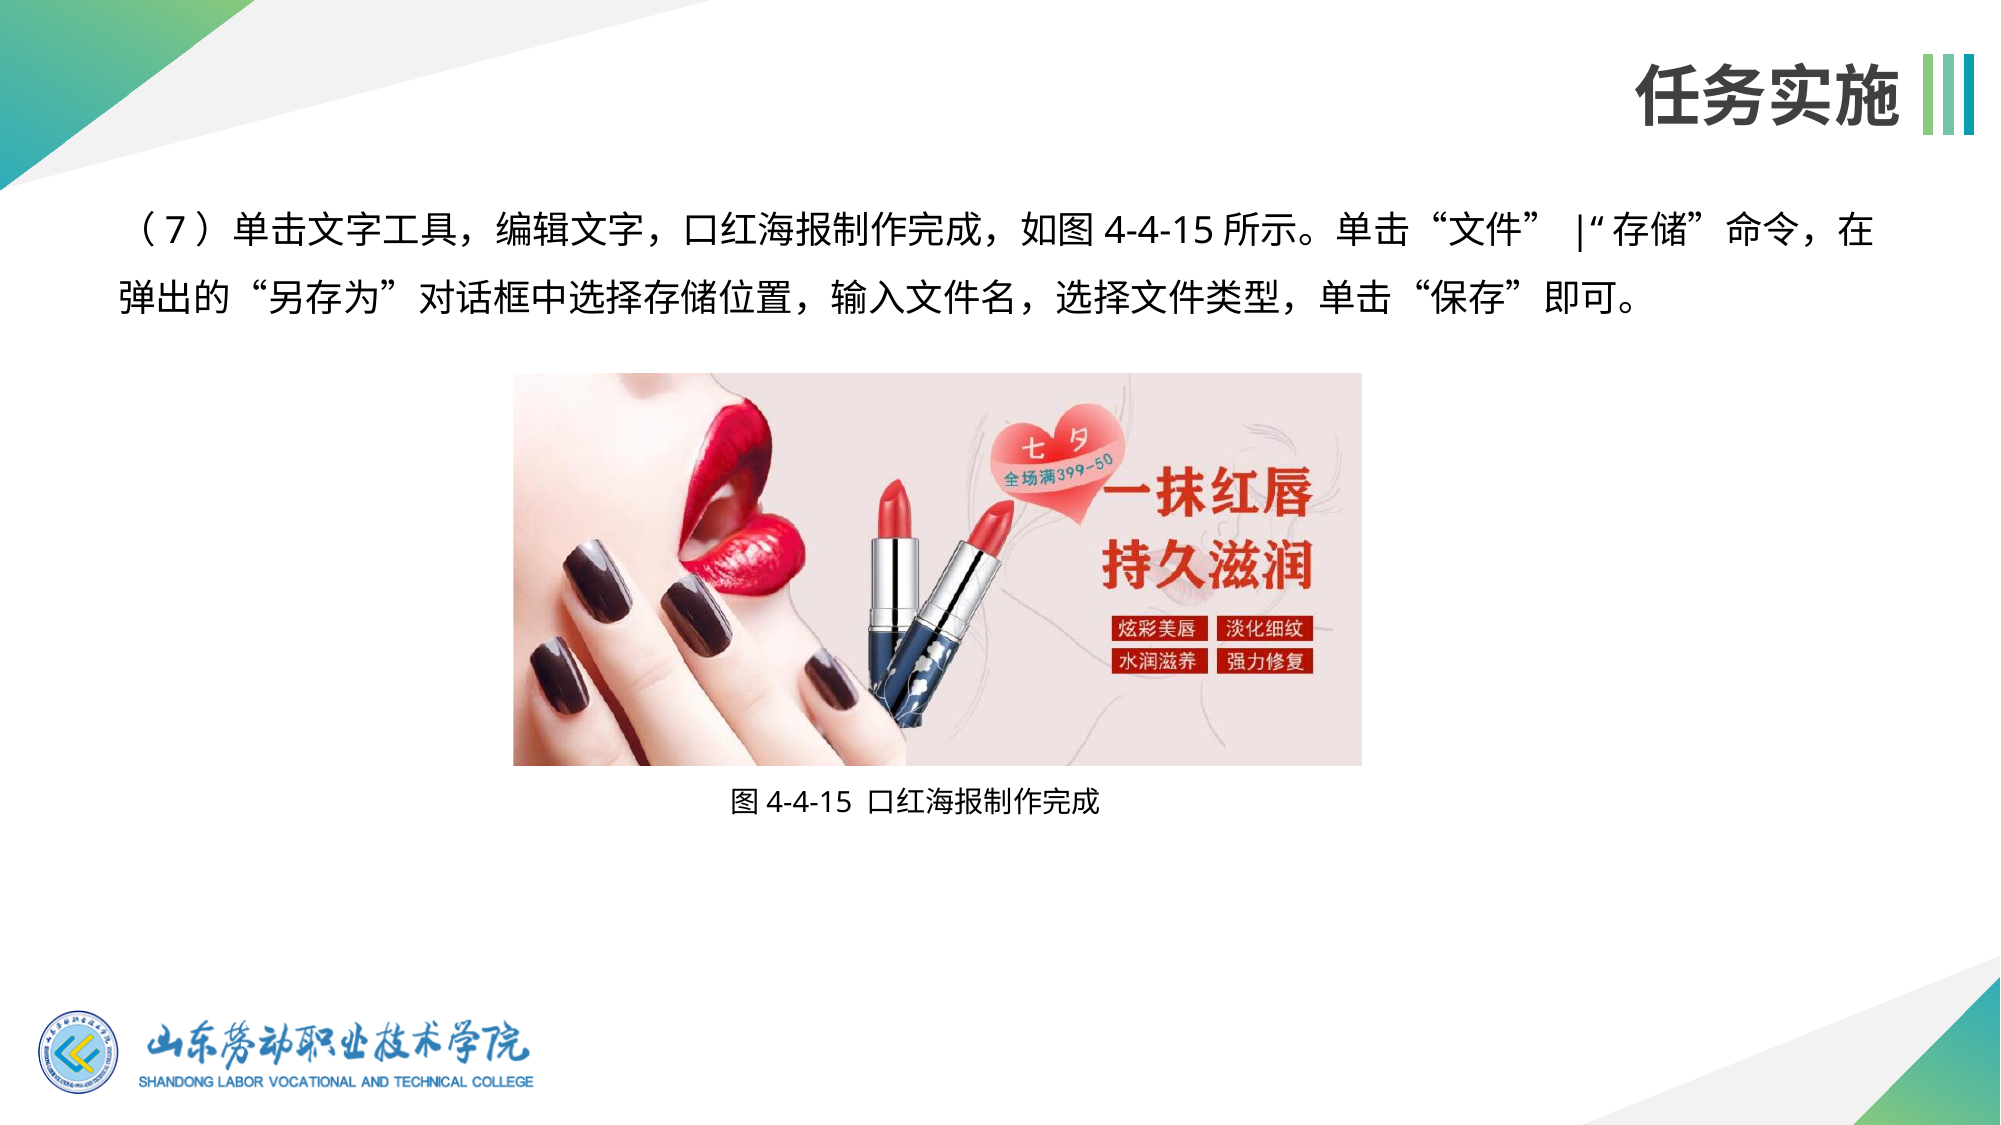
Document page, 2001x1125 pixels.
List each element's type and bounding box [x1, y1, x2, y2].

text_box [1928, 54, 1969, 136]
text_box [0, 0, 2000, 1125]
picture [38, 1010, 550, 1094]
picture [513, 373, 1362, 766]
